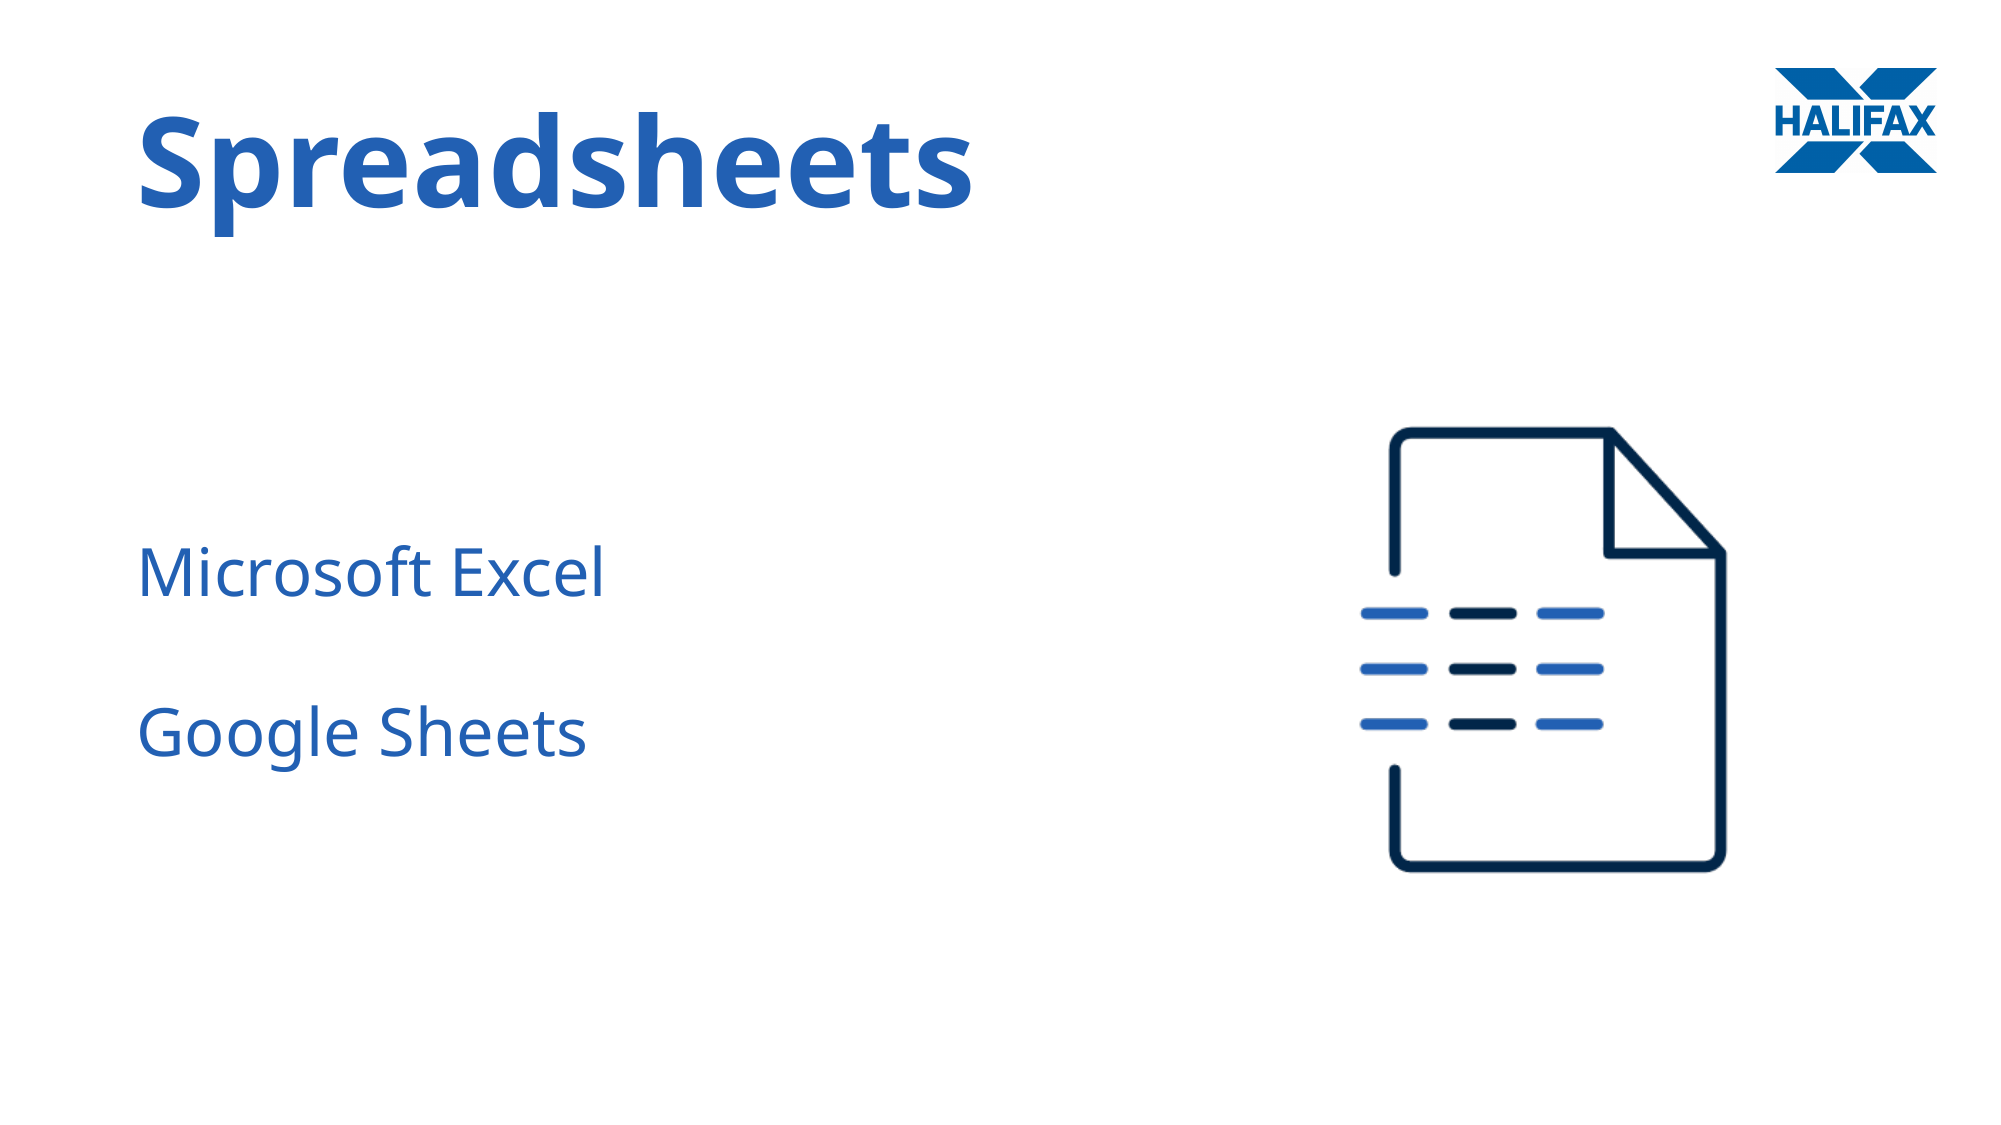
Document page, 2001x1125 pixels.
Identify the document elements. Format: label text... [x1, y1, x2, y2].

picture [1236, 327, 1879, 972]
picture [1775, 68, 1937, 173]
list Spreadsheets [121, 75, 1579, 221]
list Microsoft Excel Google Sheets [121, 328, 1170, 972]
